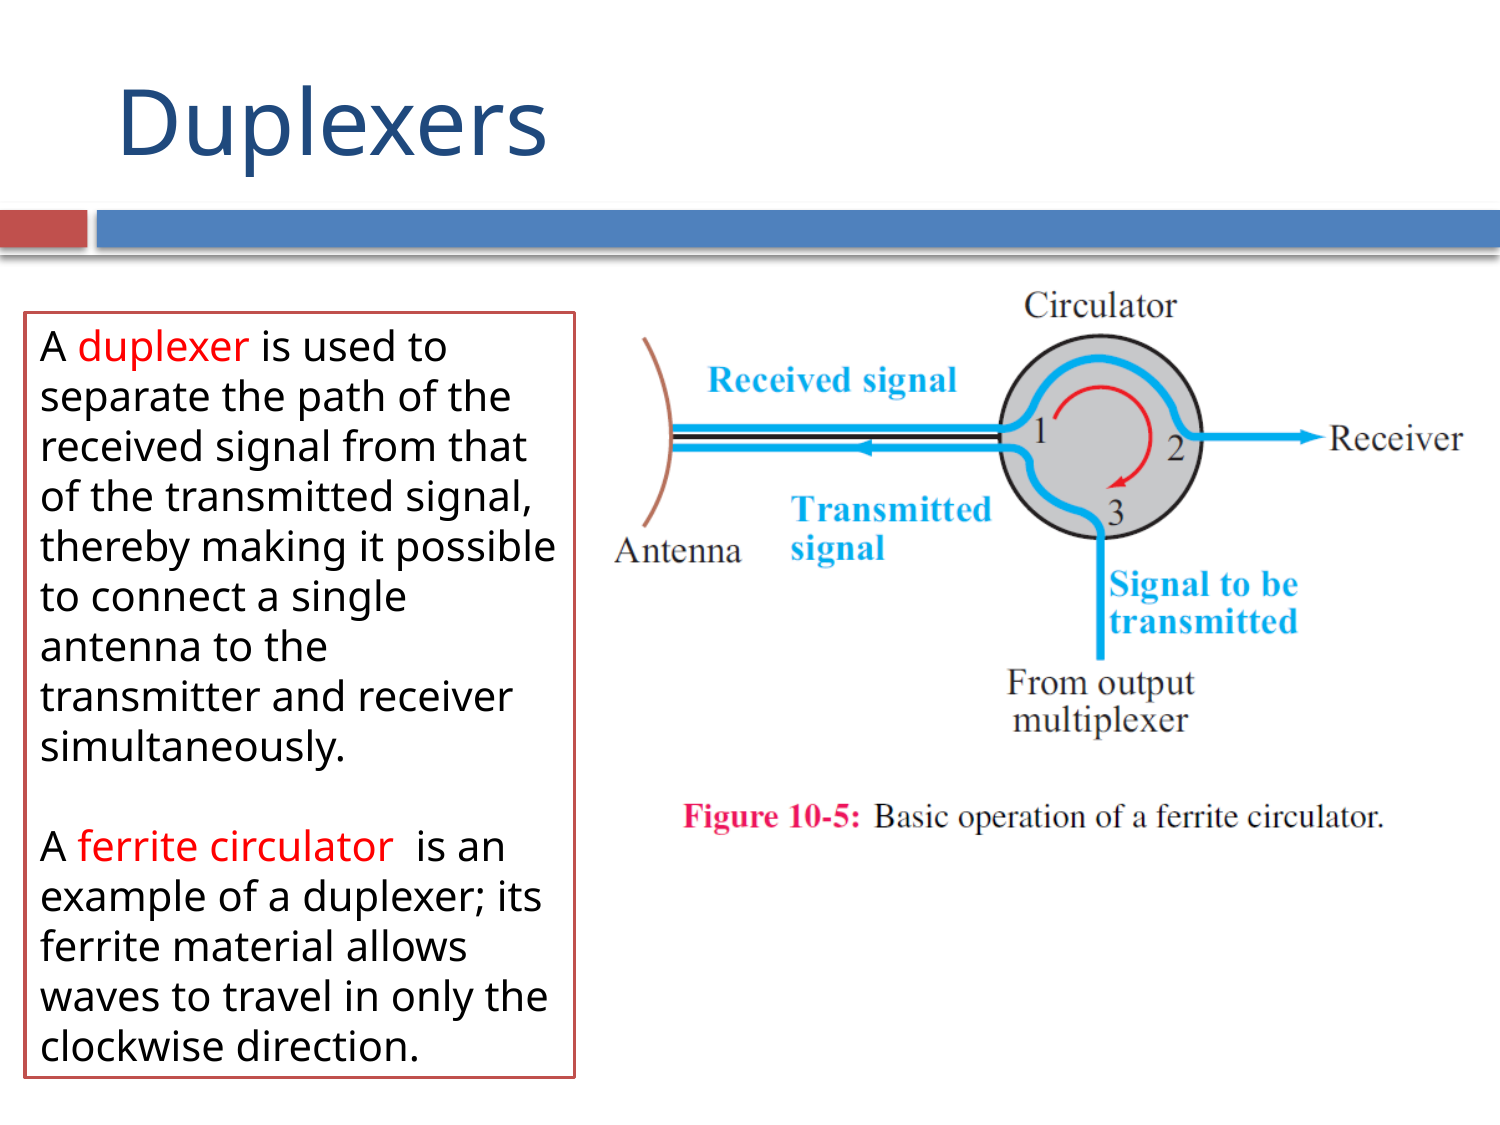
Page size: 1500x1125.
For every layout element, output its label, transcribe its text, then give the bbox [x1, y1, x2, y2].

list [612, 274, 1479, 851]
text_box A duplexer is used to separate the path of the received signal from that of the transmitted signal, thereby making it possible to connect a single antenna to the transmitter and receiver simultaneously. A ferrite circulator is an example of a duplexer; its ferrite material allows waves to travel in only the clockwise direction. [23, 311, 576, 1079]
title Duplexers [100, 37, 1438, 200]
